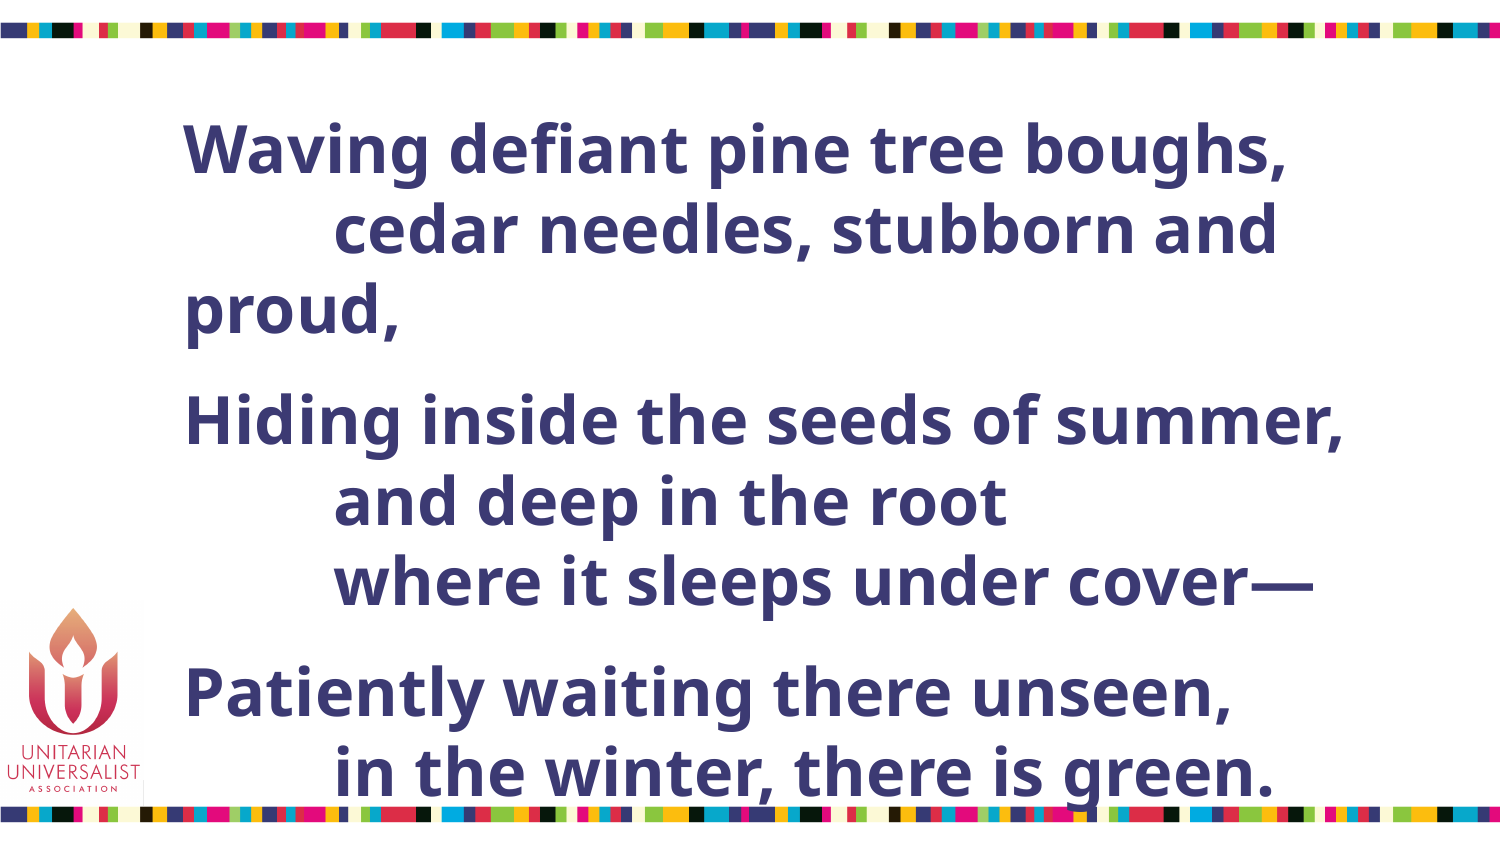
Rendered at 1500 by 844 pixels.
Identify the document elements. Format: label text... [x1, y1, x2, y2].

text_box Waving defiant pine tree boughs, cedar needles, stubborn and proud, Hiding inside the seeds of summer, and deep in the root where it sleeps under cover— Patiently waiting there unseen, in the winter, there is green. [168, 92, 1500, 806]
picture [0, 22, 1500, 40]
picture [0, 600, 1500, 824]
